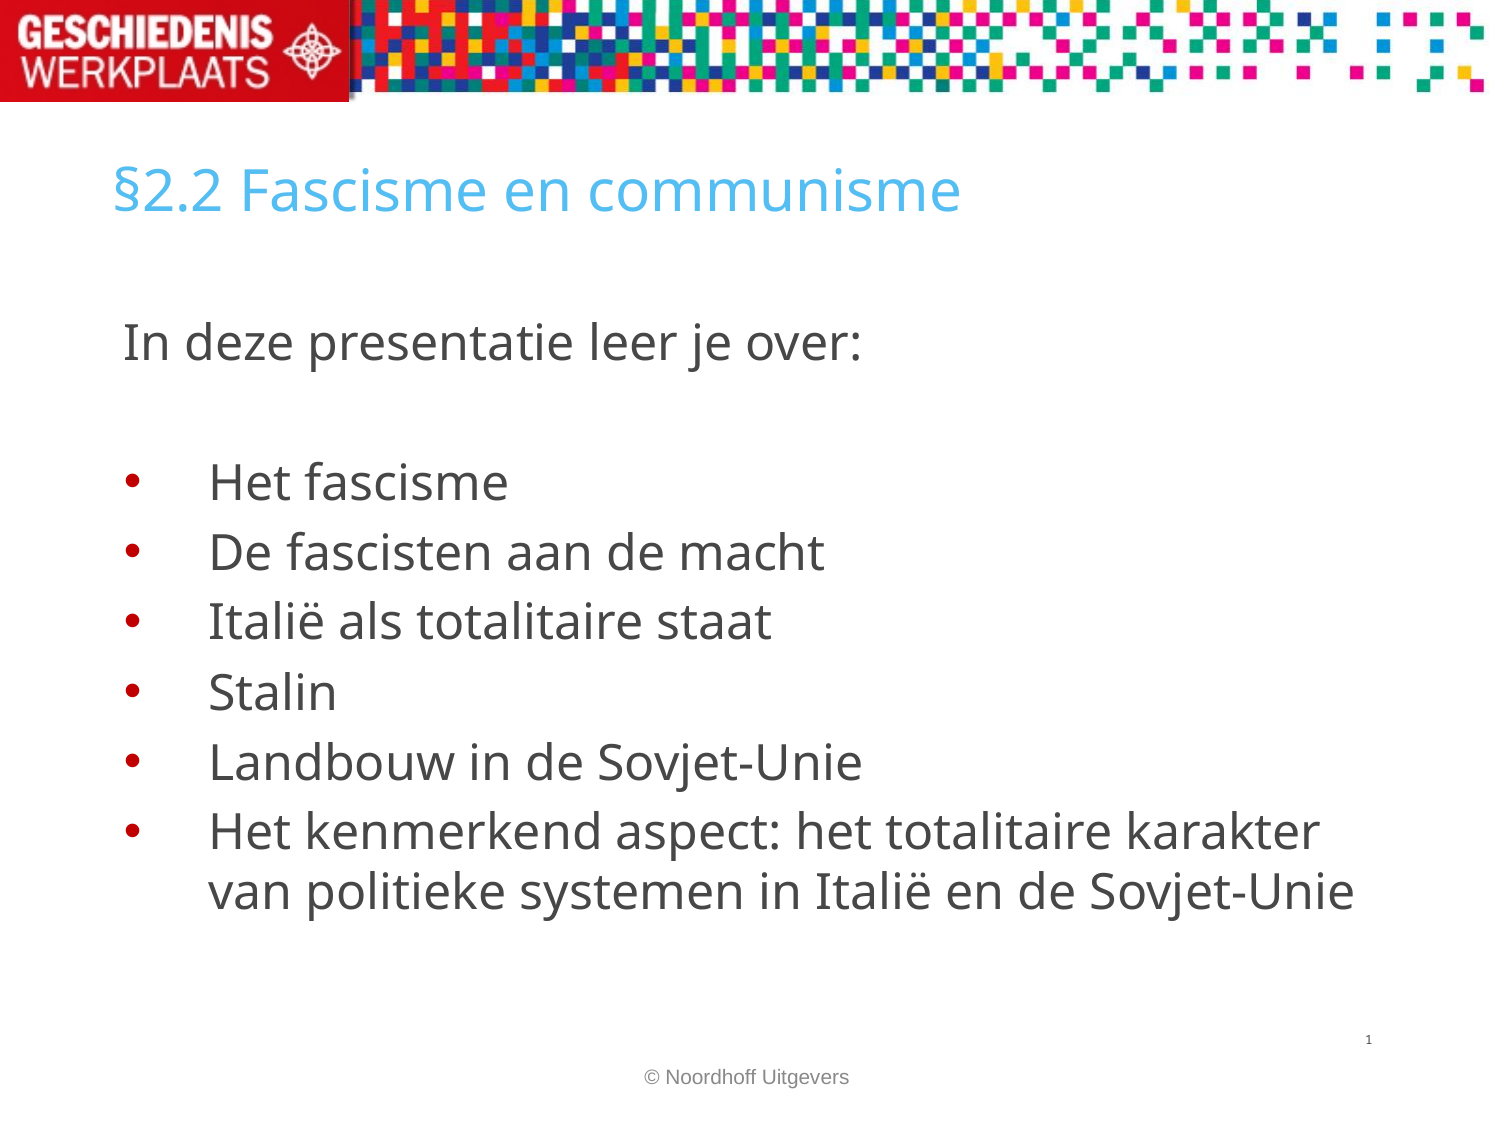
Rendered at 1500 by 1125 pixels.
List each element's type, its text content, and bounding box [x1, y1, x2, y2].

text_box © Noordhoff Uitgevers [512, 1045, 988, 1106]
title §2.2 Fascisme en communisme [112, 145, 1401, 256]
picture [0, 0, 1500, 1125]
list In deze presentatie leer je over: Het fascisme De fascisten aan de macht Italië als totalitaire staat Stalin Landbouw in de Sovjet-Unie Het kenmerkend aspect: het totalitaire karakter van politieke systemen in Italië en de Sovjet-Unie [123, 302, 1421, 988]
slide_number 1 [1325, 1025, 1388, 1063]
